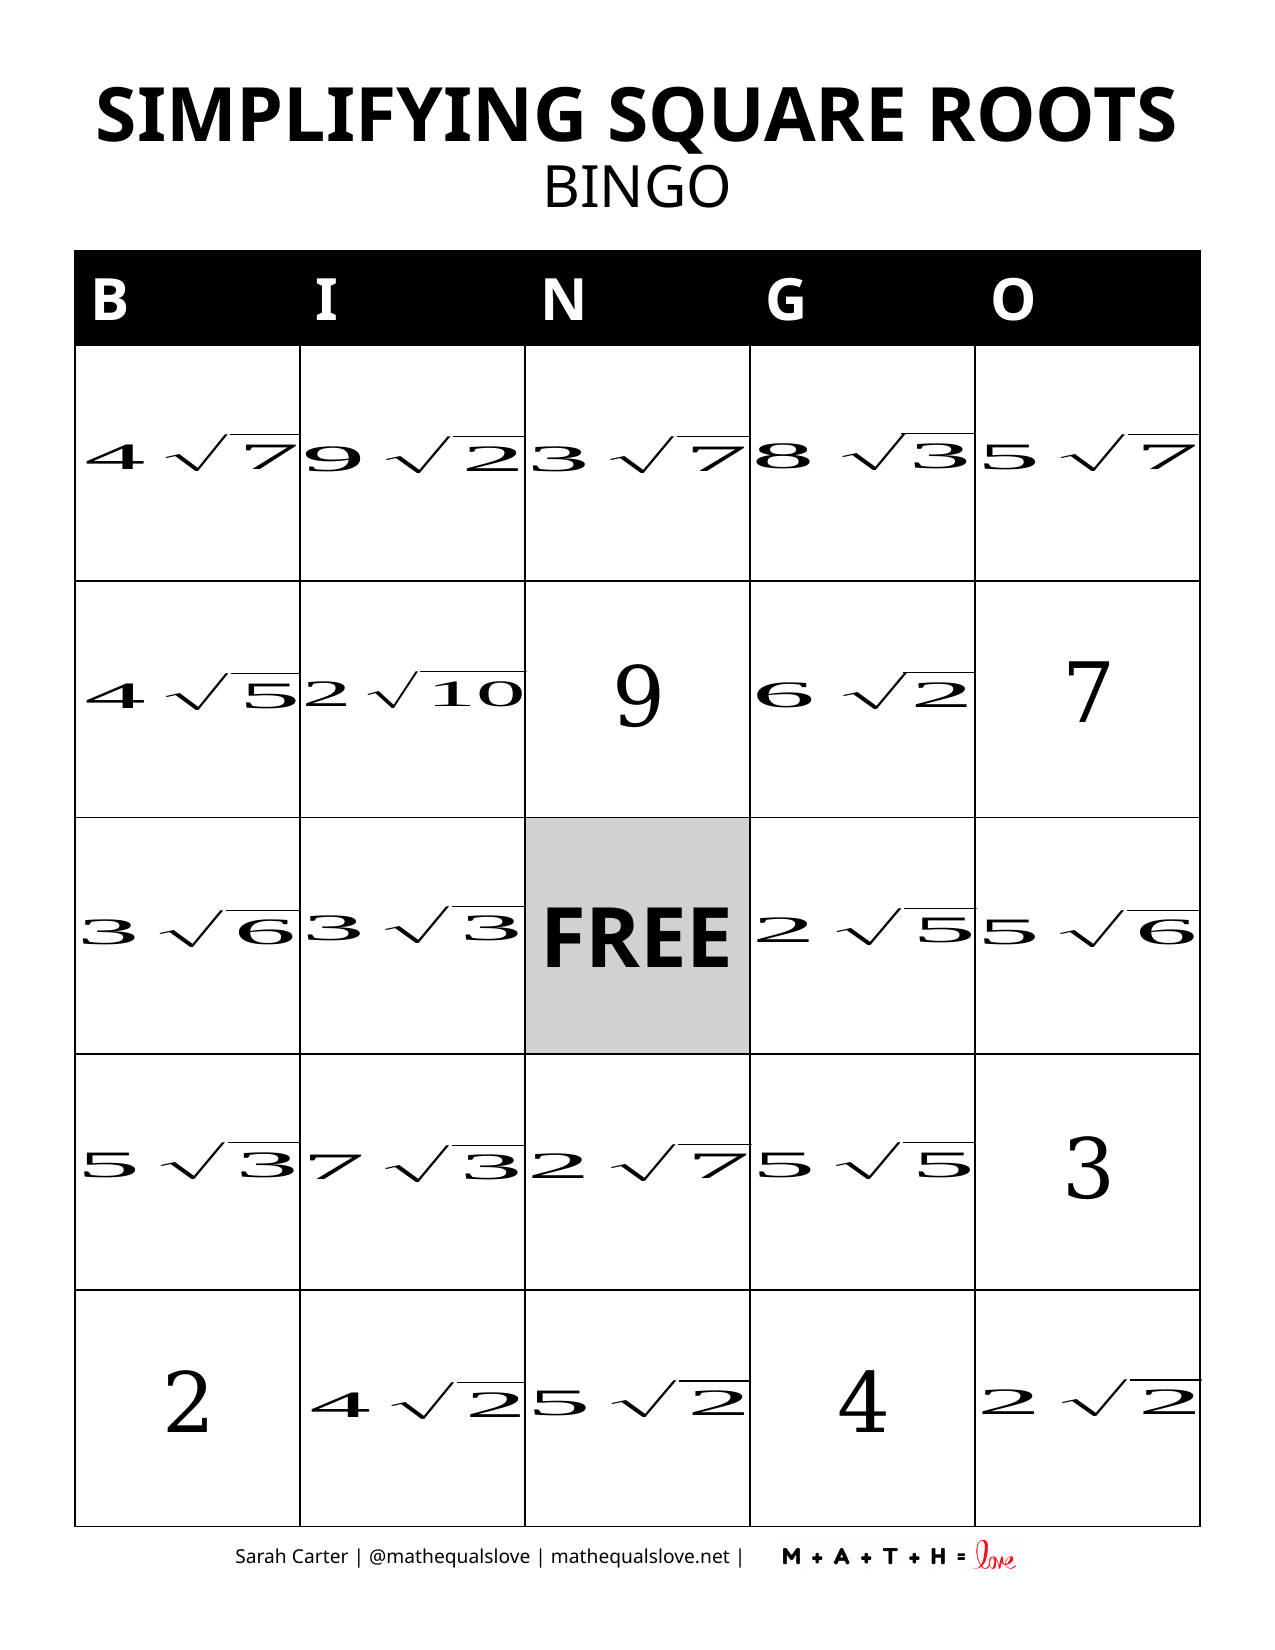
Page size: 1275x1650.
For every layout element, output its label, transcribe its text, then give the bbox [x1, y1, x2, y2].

table_cell [751, 582, 974, 817]
table_cell [76, 582, 299, 817]
table_cell [751, 1291, 974, 1375]
table_cell [976, 818, 1199, 1053]
table_cell [76, 818, 299, 1053]
table_cell [976, 1055, 1199, 1141]
table_cell [76, 1291, 299, 1375]
table_header G [751, 251, 974, 344]
table_cell [301, 1291, 524, 1526]
table_cell [976, 1189, 1199, 1289]
table_cell [526, 346, 749, 580]
table_cell [751, 818, 974, 1053]
table_cell [751, 1055, 974, 1289]
table_cell [301, 346, 524, 580]
text_box BINGO [74, 165, 1200, 226]
table_cell [976, 1291, 1199, 1526]
table_cell [76, 1055, 299, 1289]
table_cell [751, 346, 974, 580]
text_box 2 [75, 1375, 303, 1423]
table_header I [301, 251, 524, 344]
table_cell FREE [526, 818, 749, 1053]
table_cell [751, 1423, 974, 1526]
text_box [220, 1535, 1055, 1576]
text_box 7 [975, 665, 1203, 713]
table_cell [526, 717, 749, 817]
table_header O [976, 251, 1199, 344]
table_cell [526, 1055, 749, 1289]
table_cell [301, 1055, 524, 1289]
table_cell [526, 1291, 749, 1526]
table_header B [76, 251, 299, 344]
table_cell [976, 713, 1199, 817]
table_cell [976, 346, 1199, 580]
table_cell [301, 582, 524, 817]
text_box 4 [750, 1375, 978, 1423]
table_cell [301, 818, 524, 1053]
table_cell [76, 1423, 299, 1526]
table_cell [76, 346, 299, 580]
text_box 3 [975, 1141, 1203, 1189]
table_cell [976, 582, 1199, 665]
table_header N [526, 251, 749, 344]
table_cell [526, 582, 749, 669]
text_box 9 [525, 669, 753, 717]
text_box SIMPLIFYING SQUARE ROOTS [74, 59, 1200, 165]
